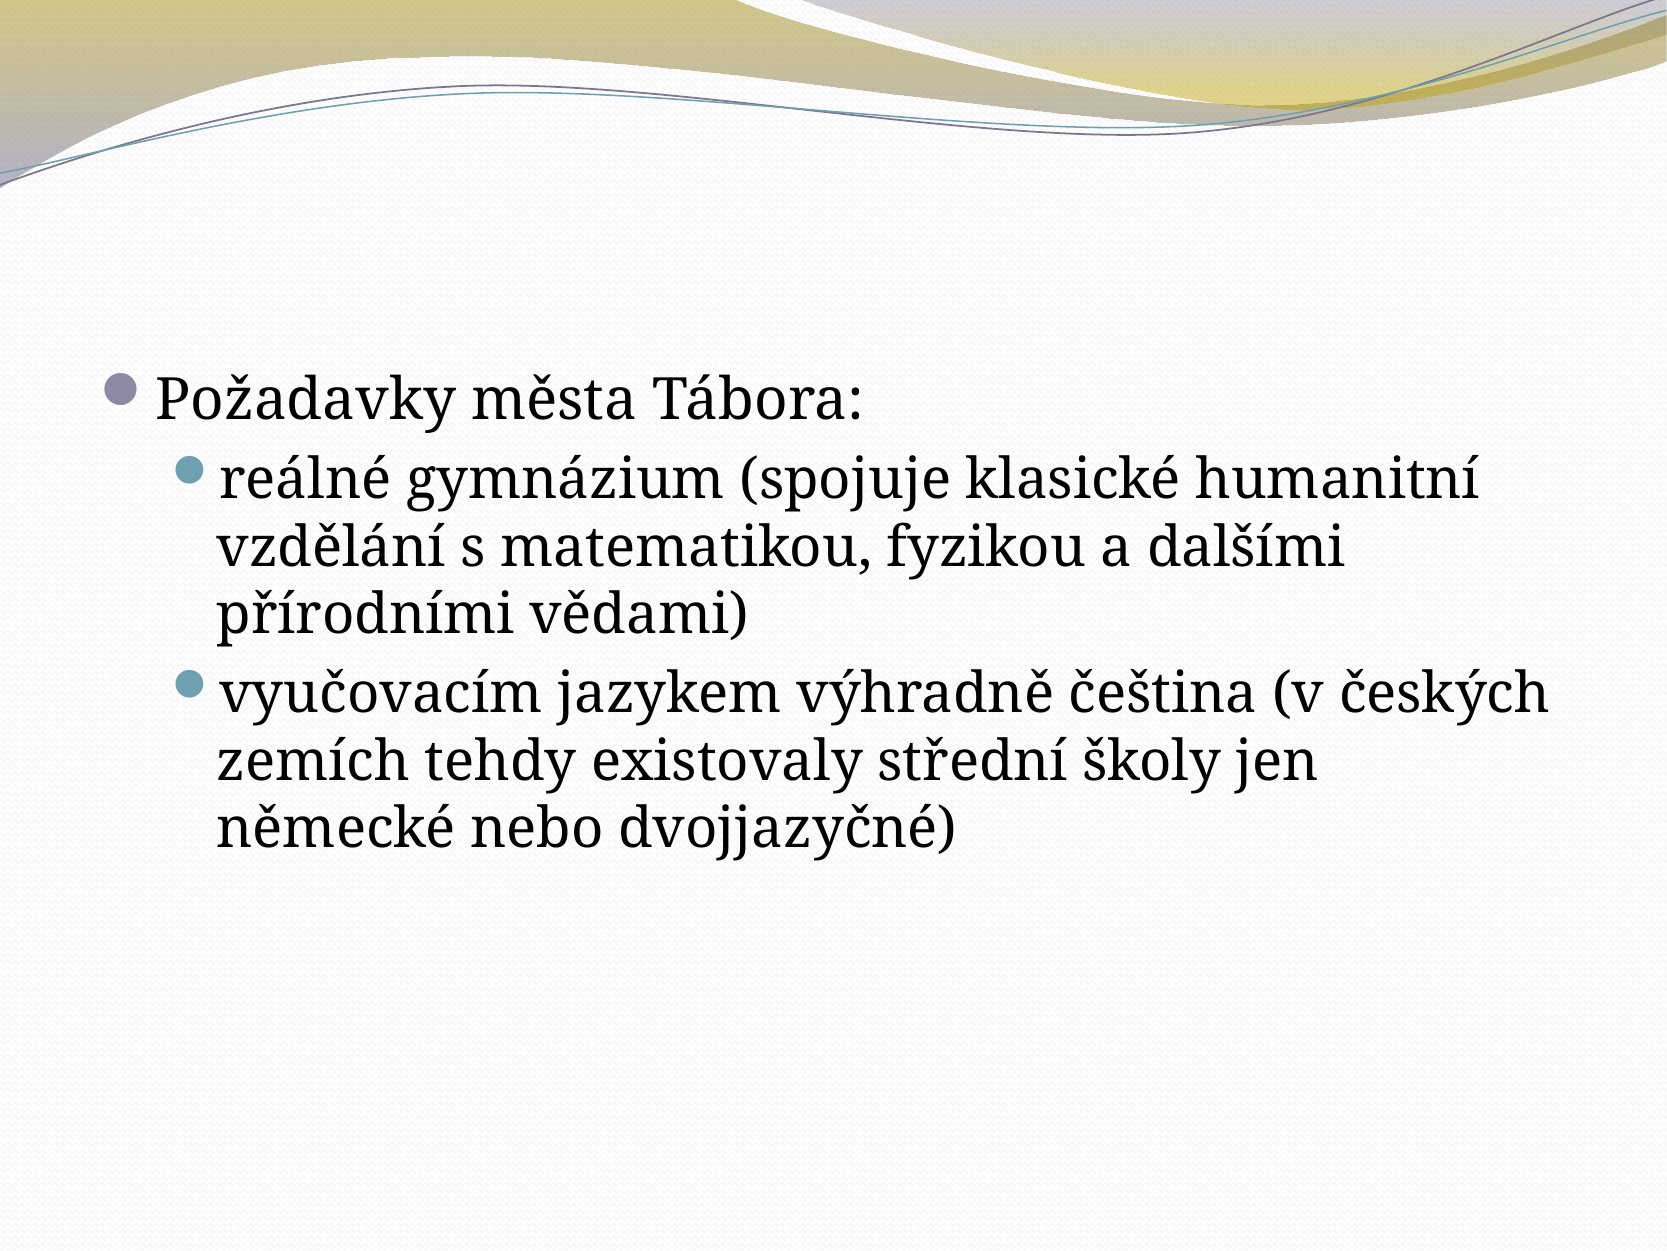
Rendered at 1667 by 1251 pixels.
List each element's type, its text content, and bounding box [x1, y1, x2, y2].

list Požadavky města Tábora: reálné gymnázium (spojuje klasické humanitní vzdělání s matematikou, fyzikou a dalšími přírodními vědami) vyučovacím jazykem výhradně čeština (v českých zemích tehdy existovaly střední školy jen německé nebo dvojjazyčné) [83, 352, 1584, 1153]
title [83, 128, 1584, 337]
